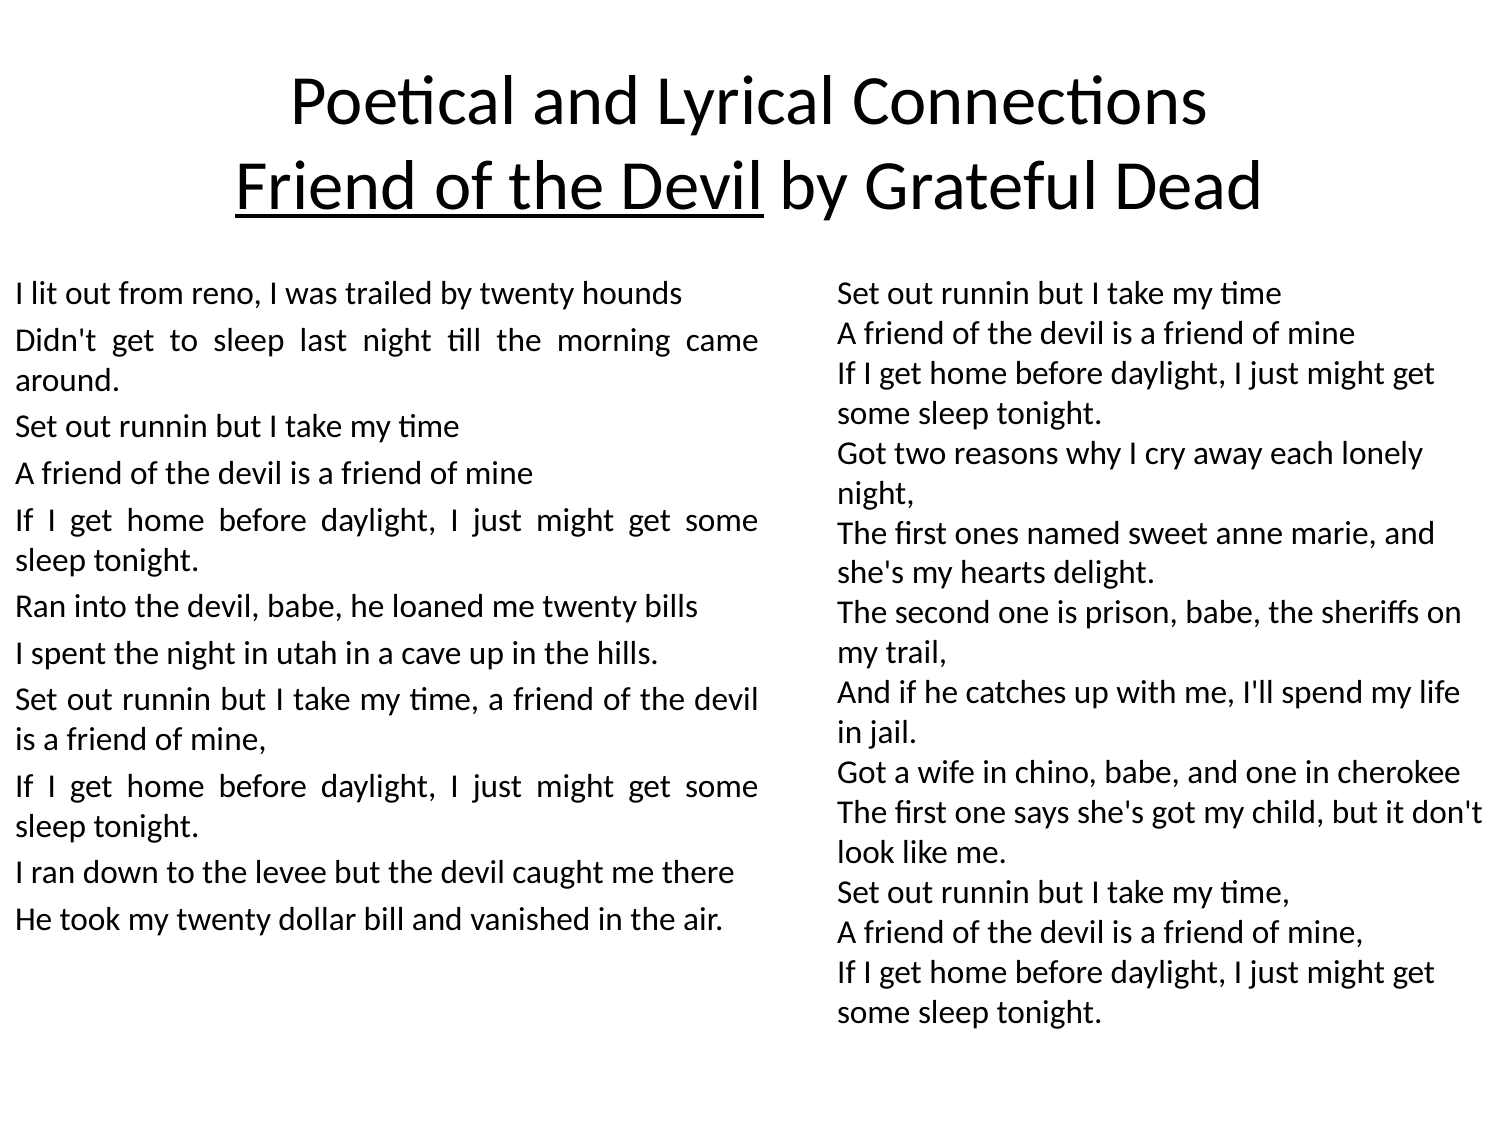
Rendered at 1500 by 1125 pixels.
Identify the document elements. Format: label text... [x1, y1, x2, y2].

title Poetical and Lyrical Connections Friend of the Devil by Grateful Dead [75, 45, 1425, 233]
list I lit out from reno, I was trailed by twenty hounds Didn't get to sleep last night till the morning came around. Set out runnin but I take my time A friend of the devil is a friend of mine If I get home before daylight, I just might get some sleep tonight. Ran into the devil, babe, he loaned me twenty bills I spent the night in utah in a cave up in the hills. Set out runnin but I take my time, a friend of the devil is a friend of mine, If I get home before daylight, I just might get some sleep tonight. I ran down to the levee but the devil caught me there He took my twenty dollar bill and vanished in the air. [0, 263, 775, 1007]
text_box Set out runnin but I take my time A friend of the devil is a friend of mine If I get home before daylight, I just might get some sleep tonight. Got two reasons why I cry away each lonely night, The first ones named sweet anne marie, and she's my hearts delight. The second one is prison, babe, the sheriffs on my trail, And if he catches up with me, I'll spend my life in jail. Got a wife in chino, babe, and one in cherokee The first one says she's got my child, but it don't look like me. Set out runnin but I take my time, A friend of the devil is a friend of mine, If I get home before daylight, I just might get some sleep tonight. [822, 263, 1500, 1077]
